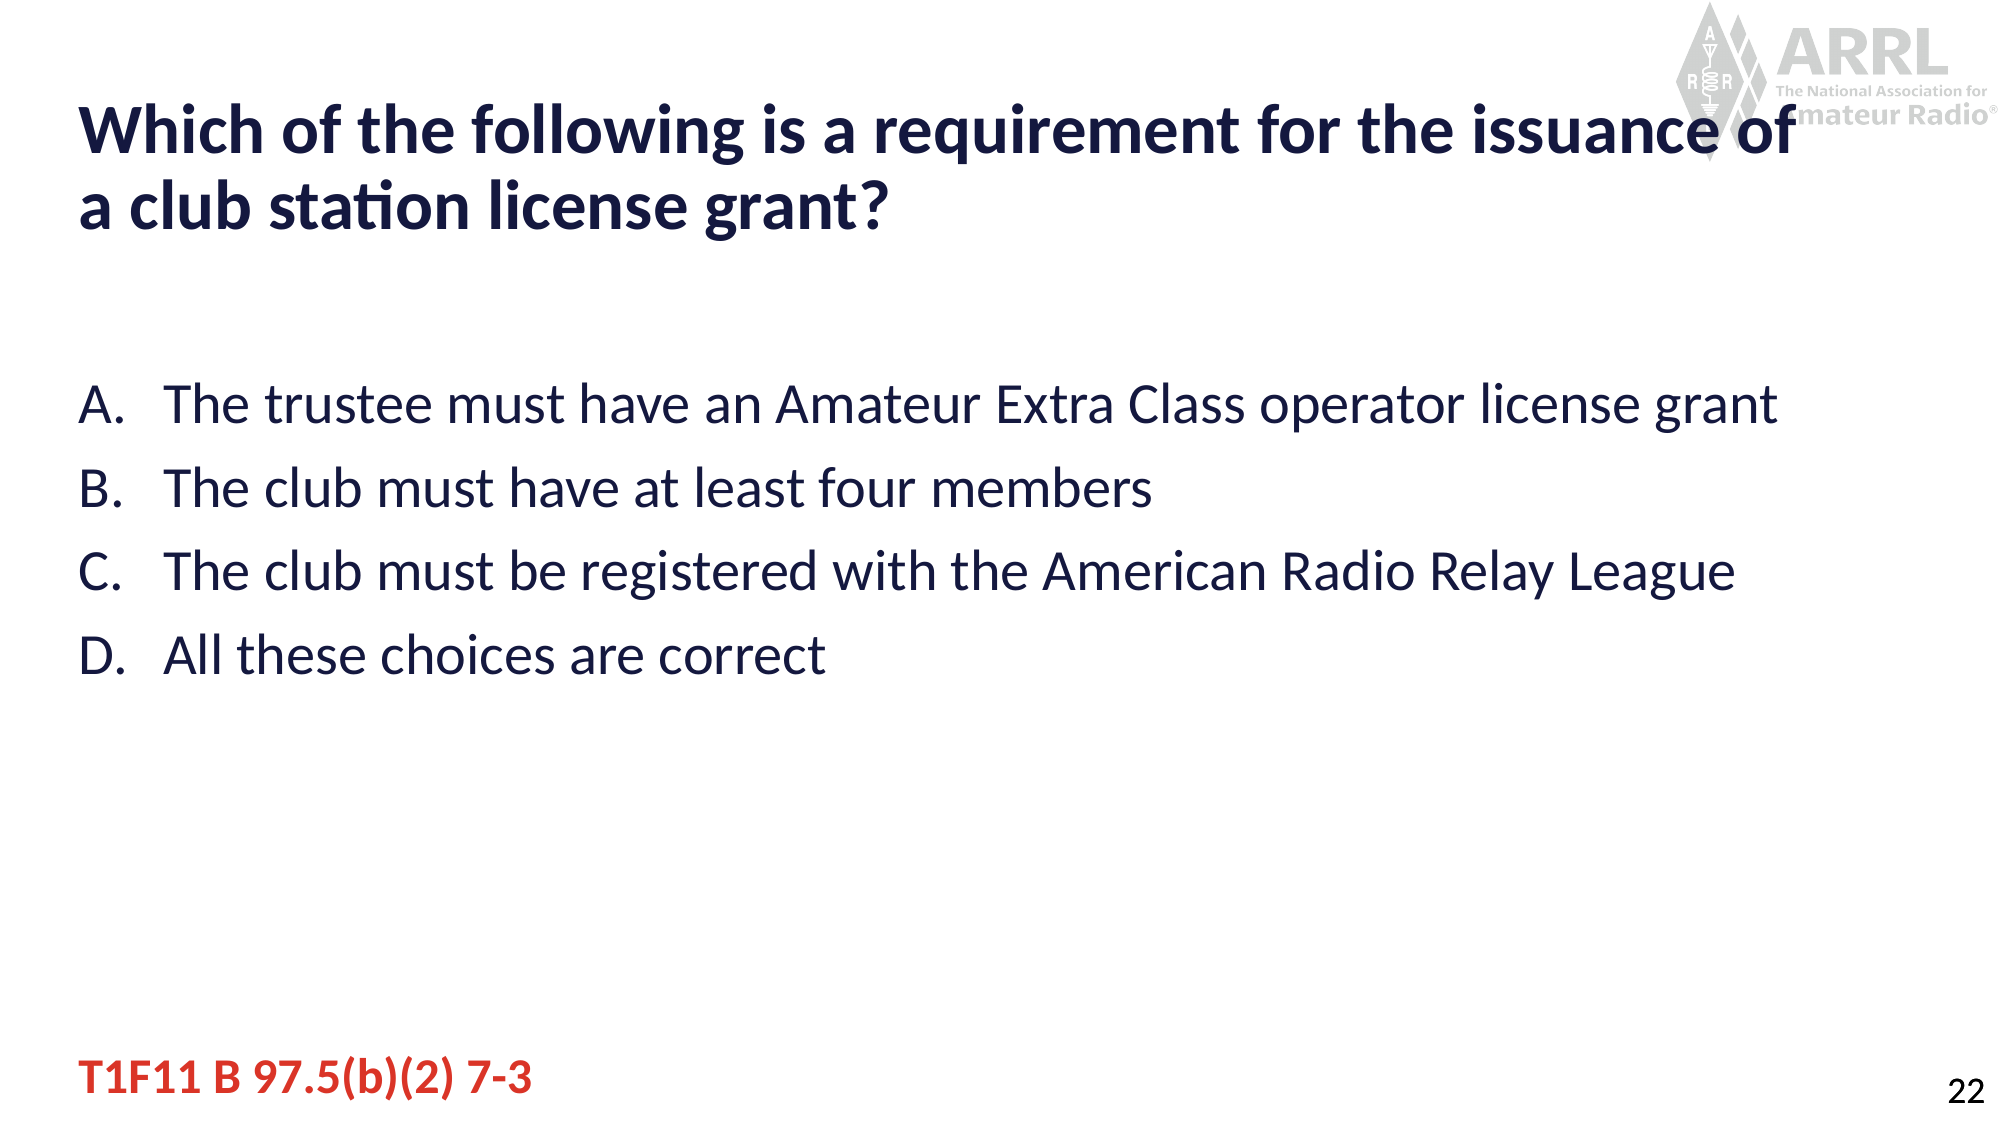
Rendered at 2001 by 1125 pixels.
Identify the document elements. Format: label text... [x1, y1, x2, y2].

list The trustee must have an Amateur Extra Class operator license grant The club must have at least four members The club must be registered with the American Radio Relay League All these choices are correct [63, 365, 1863, 989]
text_box T1F11 B 97.5(b)(2) 7-3 [63, 1036, 921, 1112]
title Which of the following is a requirement for the issuance of a club station license grant? [63, 59, 1863, 278]
picture [1674, 0, 2000, 164]
